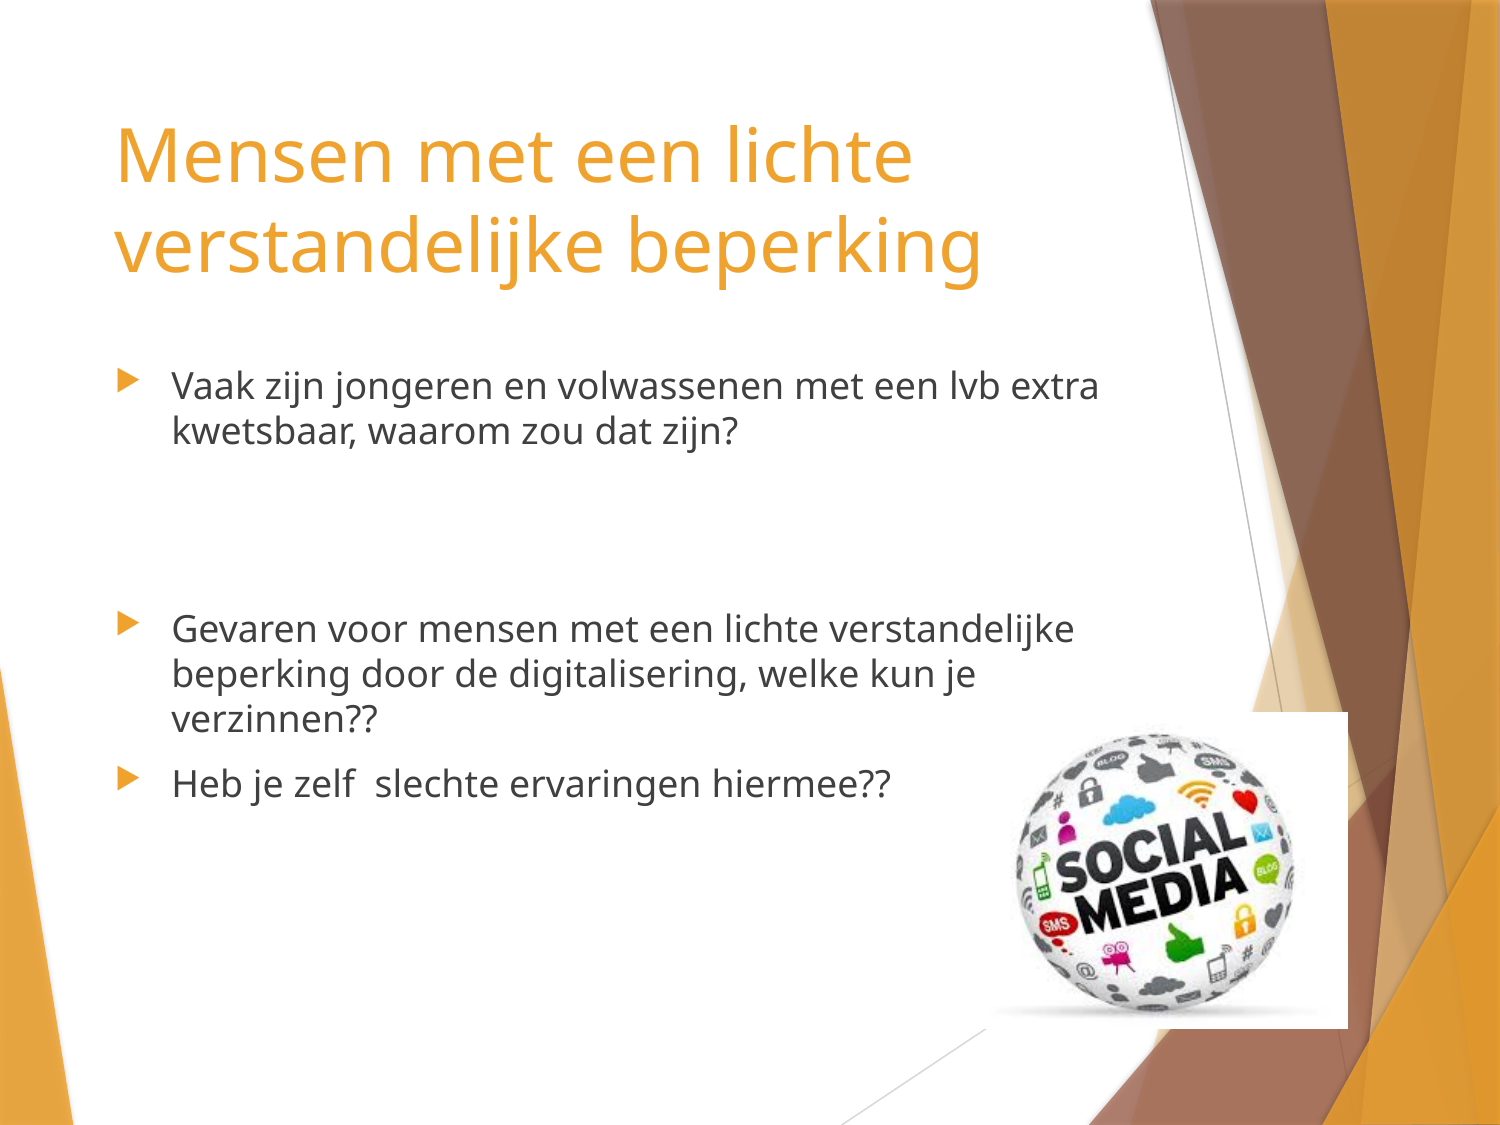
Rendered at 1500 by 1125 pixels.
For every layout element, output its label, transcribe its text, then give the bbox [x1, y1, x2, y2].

title Mensen met een lichte verstandelijke beperking [99, 99, 1142, 317]
list Vaak zijn jongeren en volwassenen met een lvb extra kwetsbaar, waarom zou dat zijn? Gevaren voor mensen met een lichte verstandelijke beperking door de digitalisering, welke kun je verzinnen?? Heb je zelf slechte ervaringen hiermee?? [99, 354, 1142, 992]
picture [973, 711, 1349, 1030]
